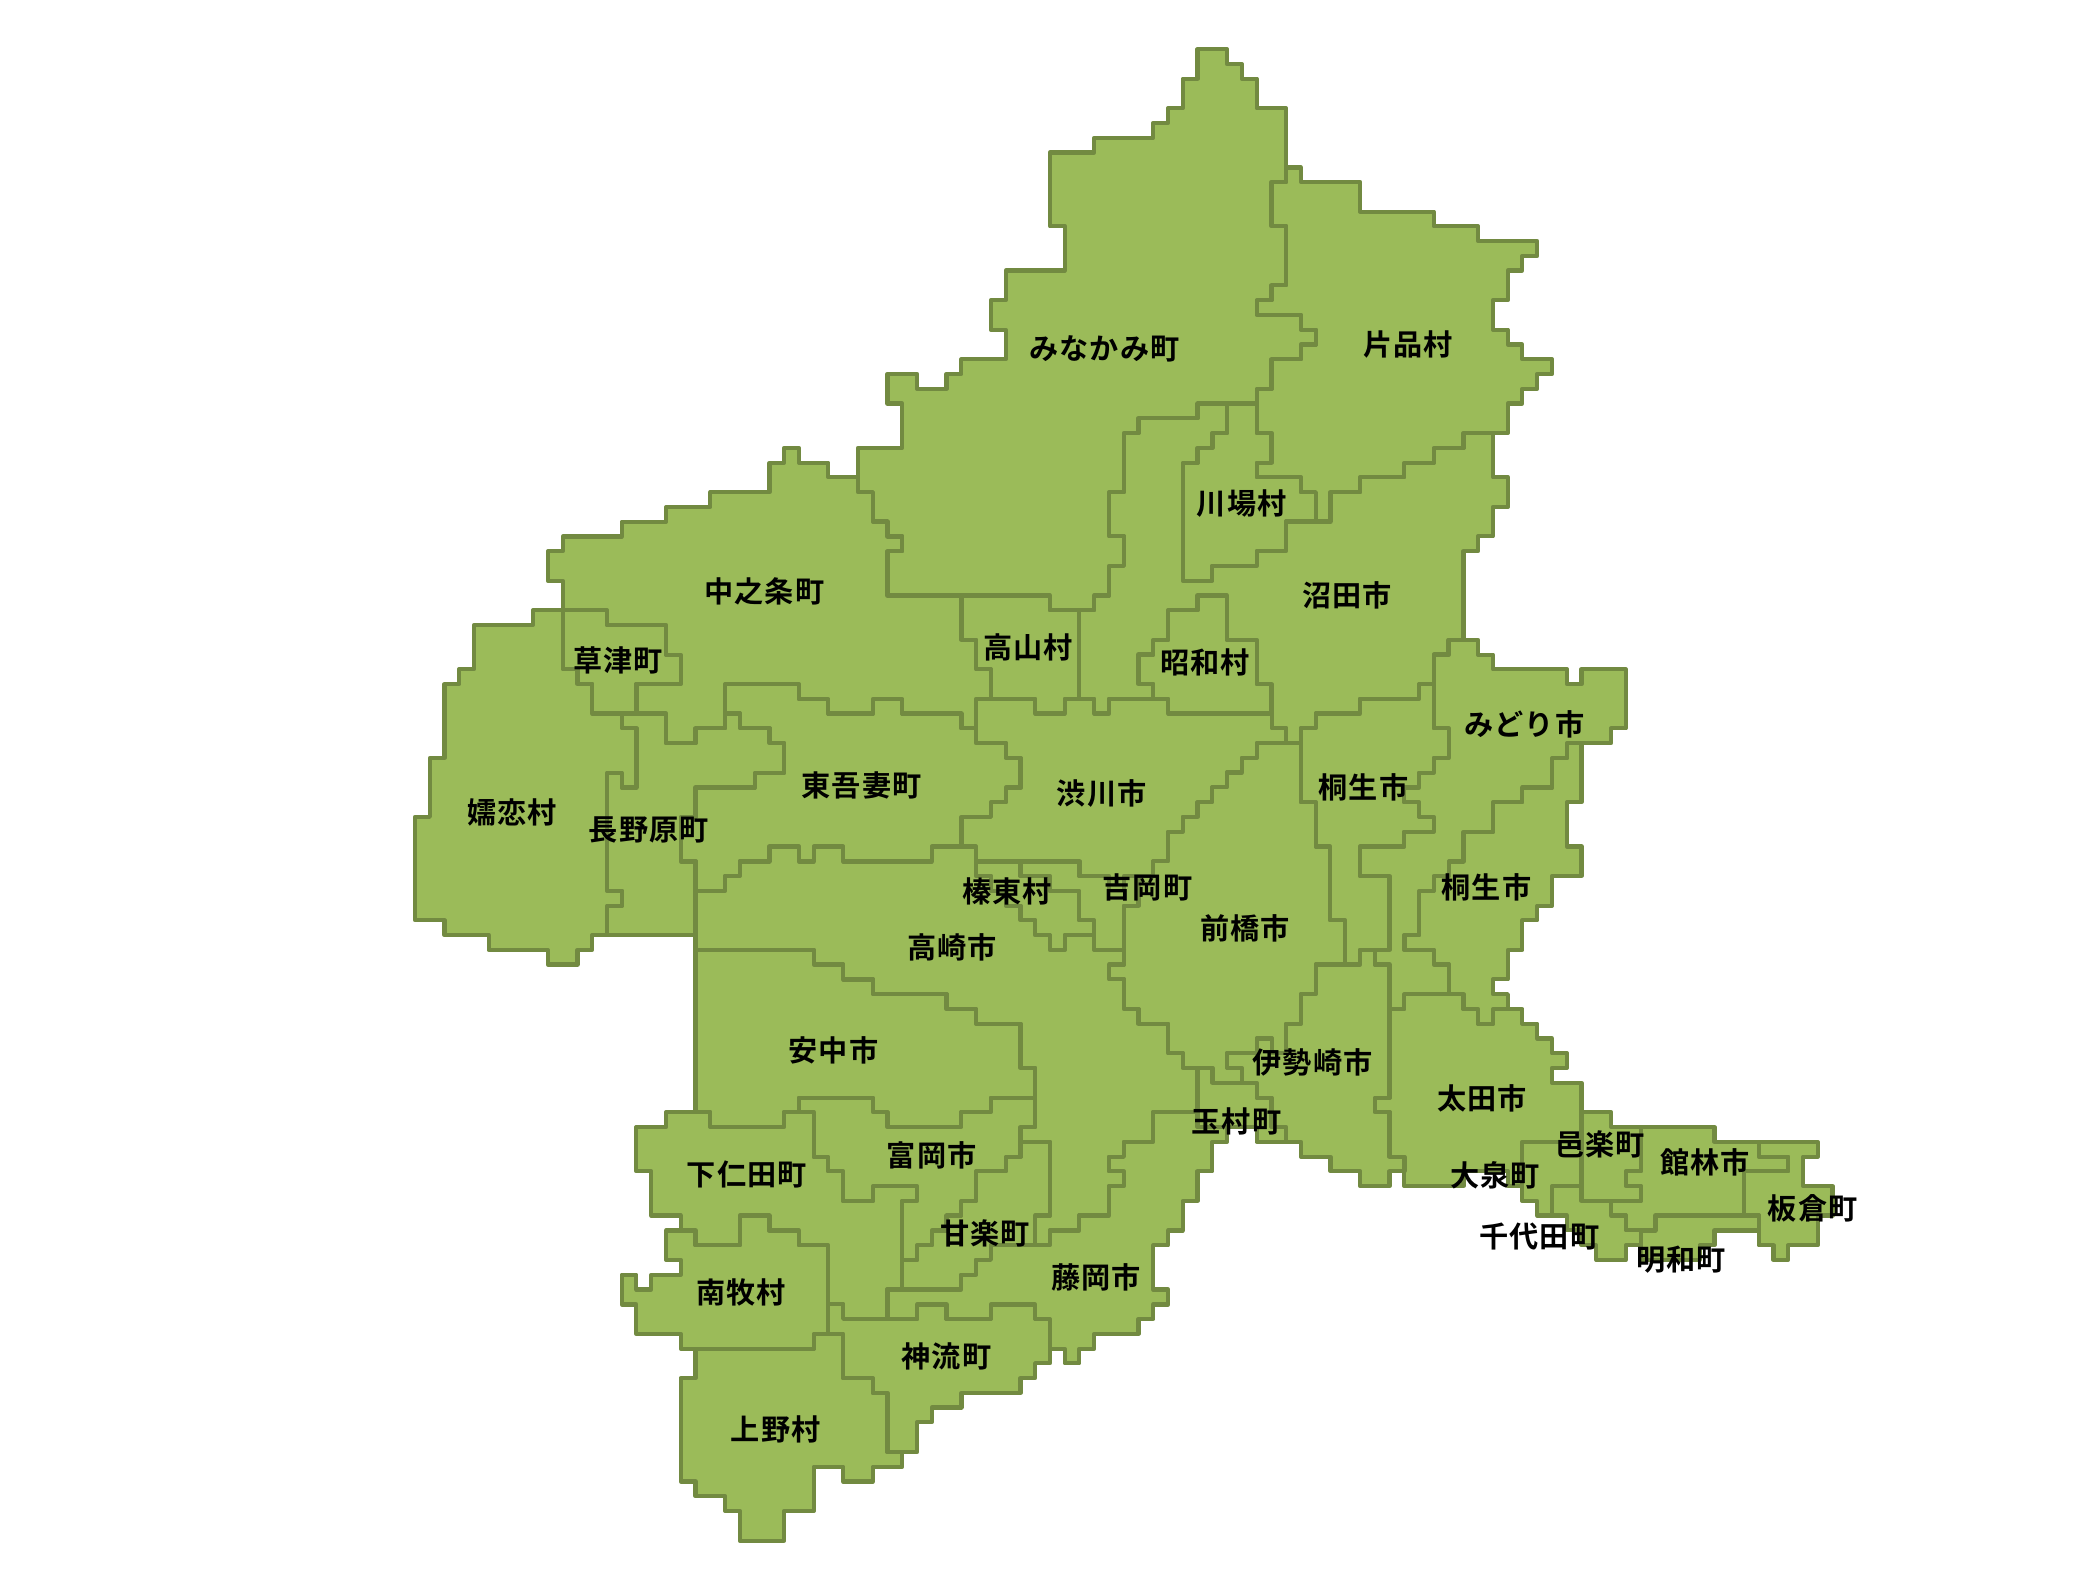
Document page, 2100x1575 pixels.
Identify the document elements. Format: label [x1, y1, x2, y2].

text_box [414, 48, 1875, 1541]
